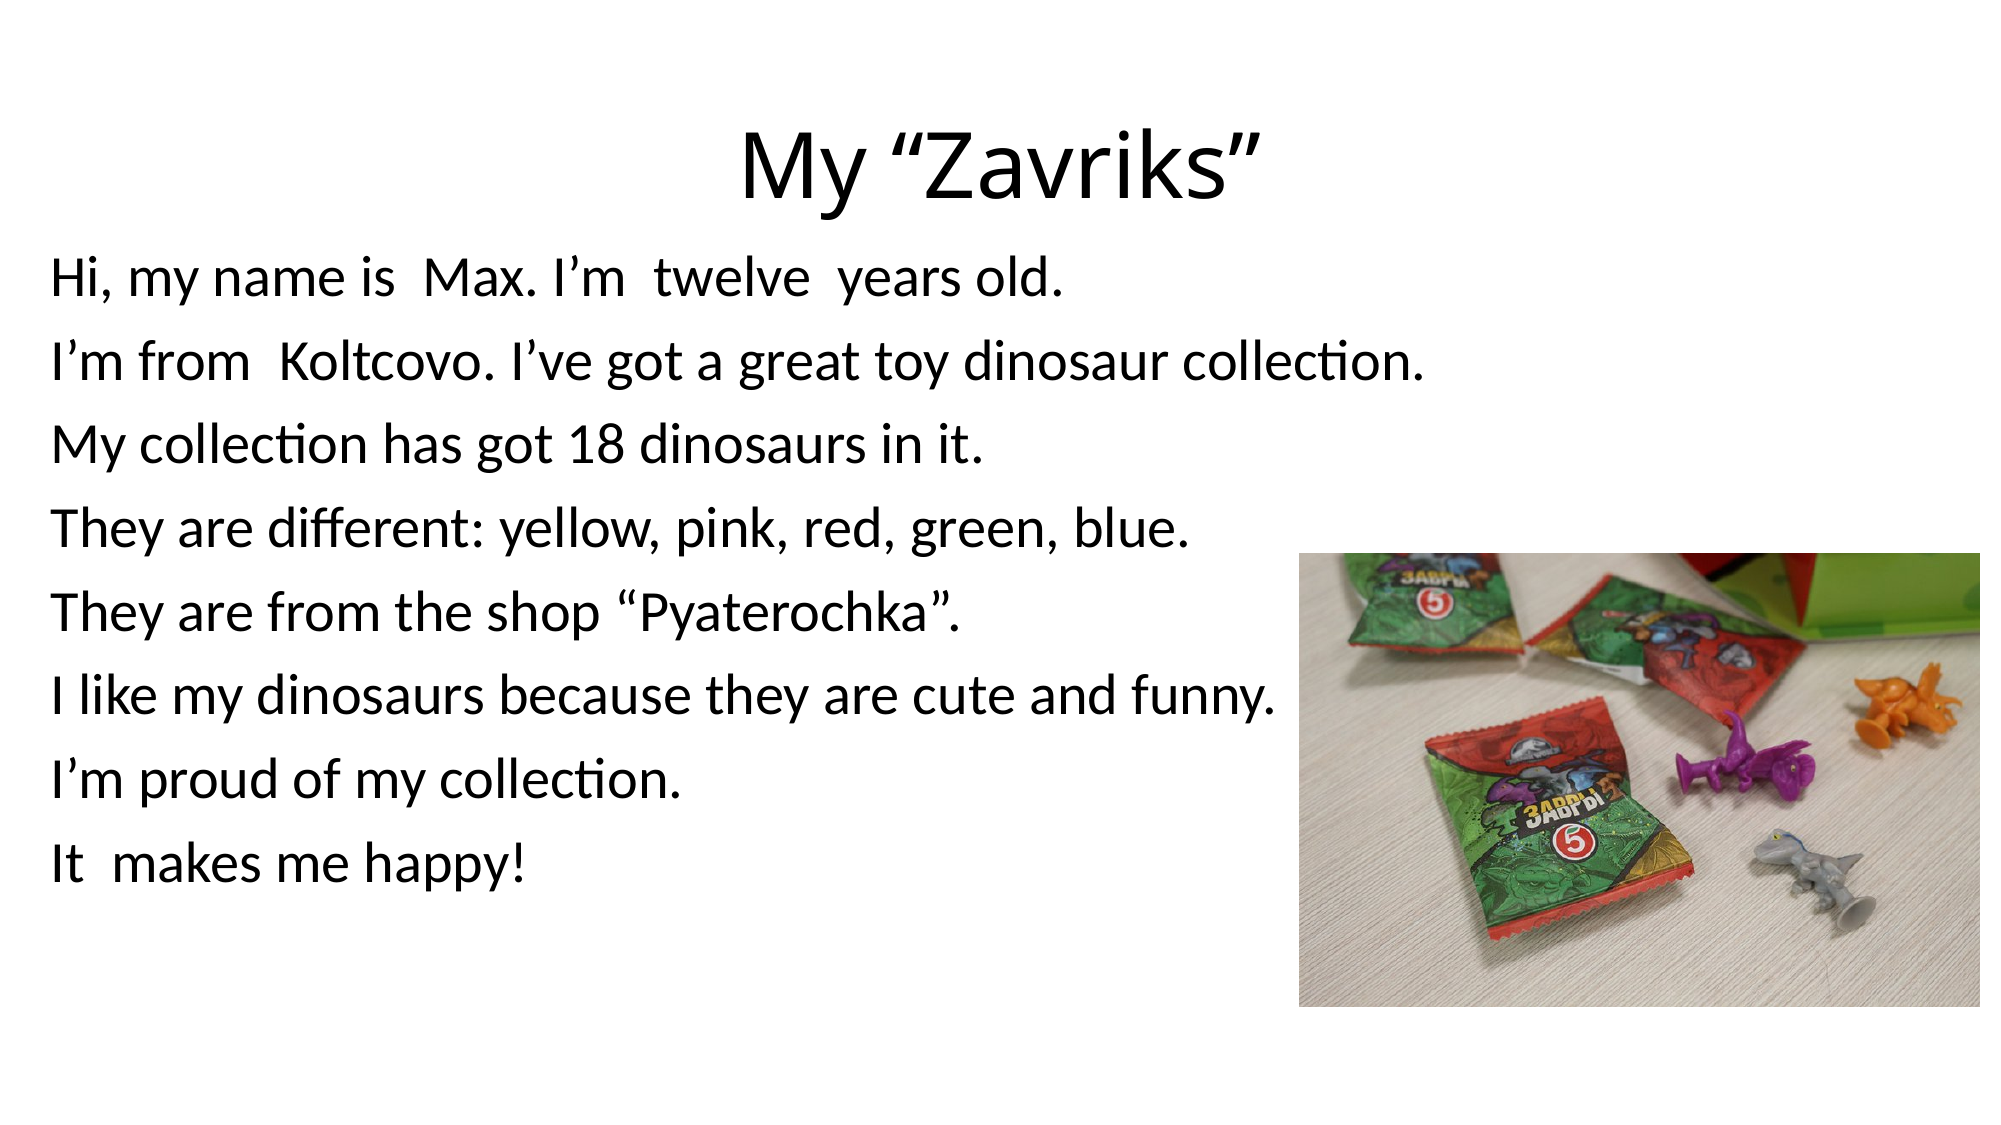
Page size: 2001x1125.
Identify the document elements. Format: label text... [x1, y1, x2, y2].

picture [1298, 553, 1980, 1007]
list Hi, my name is Max. I’m twelve years old. I’m from Koltcovo. I’ve got a great toy dinosaur collection. My collection has got 18 dinosaurs in it. They are different: yellow, pink, red, green, blue. They are from the shop “Pyaterochka”. I like my dinosaurs because they are cute and funny. I’m proud of my collection. It makes me happy! [35, 238, 1761, 953]
title My “Zavriks” [137, 59, 1863, 278]
